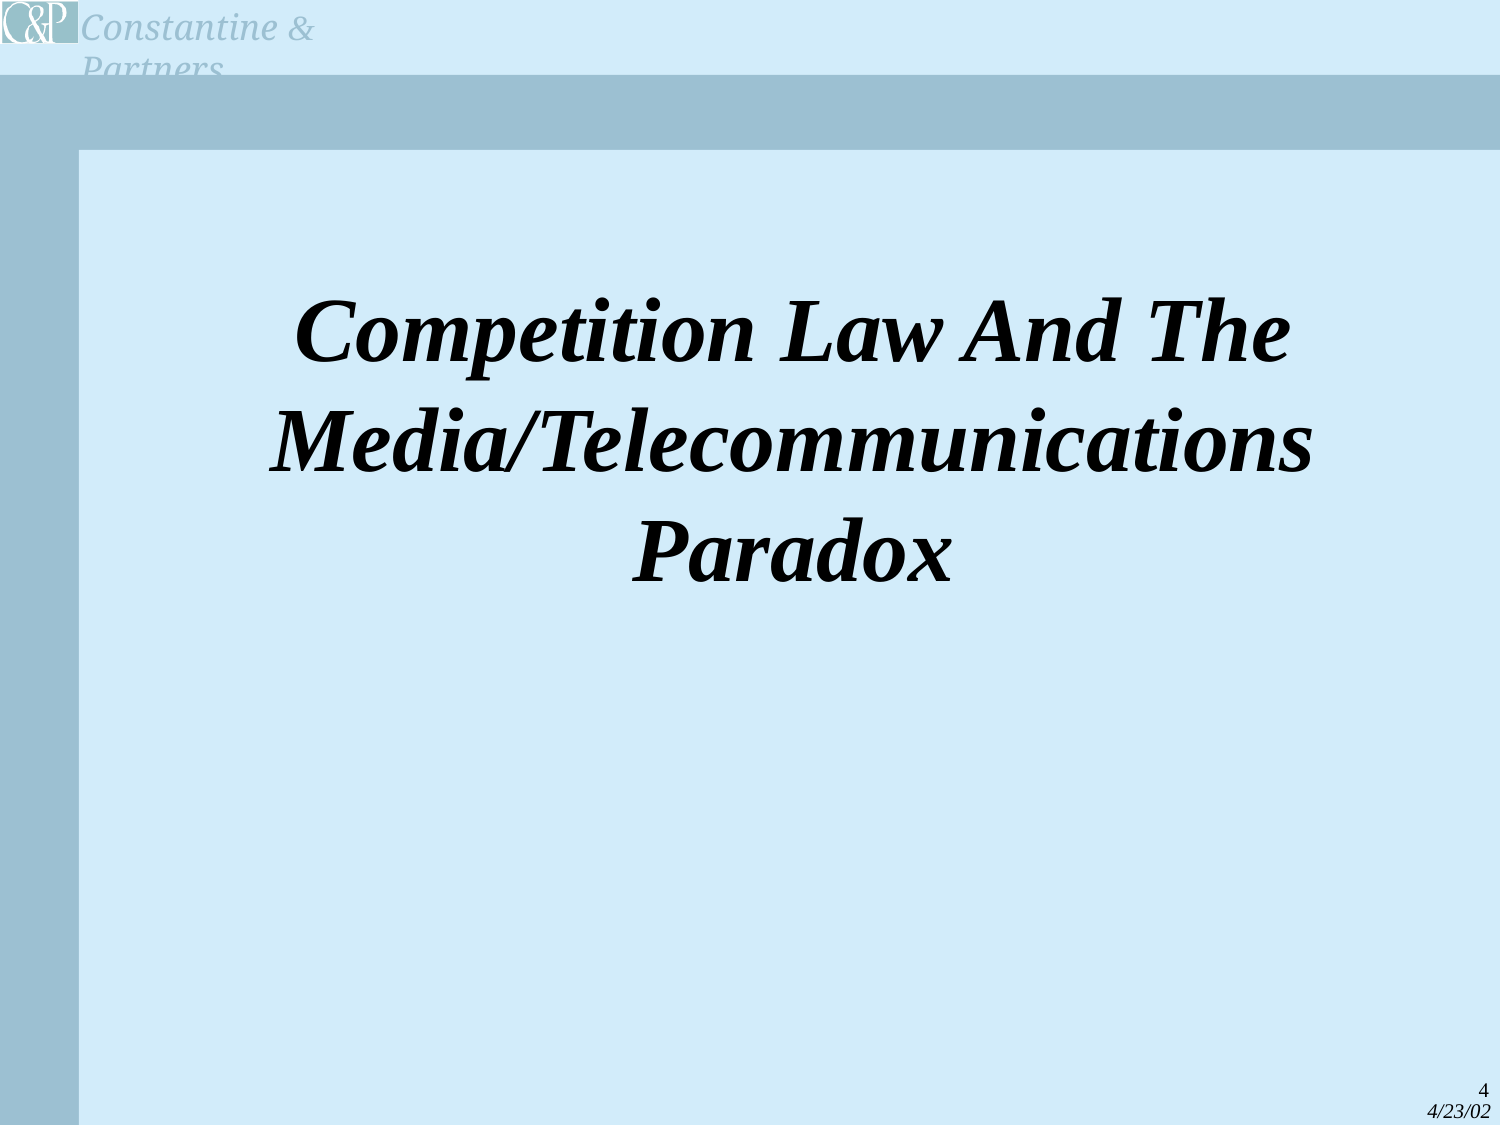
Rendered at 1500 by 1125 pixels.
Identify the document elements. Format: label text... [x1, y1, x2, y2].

title Competition Law And The Media/Telecommunications Paradox [162, 262, 1425, 625]
